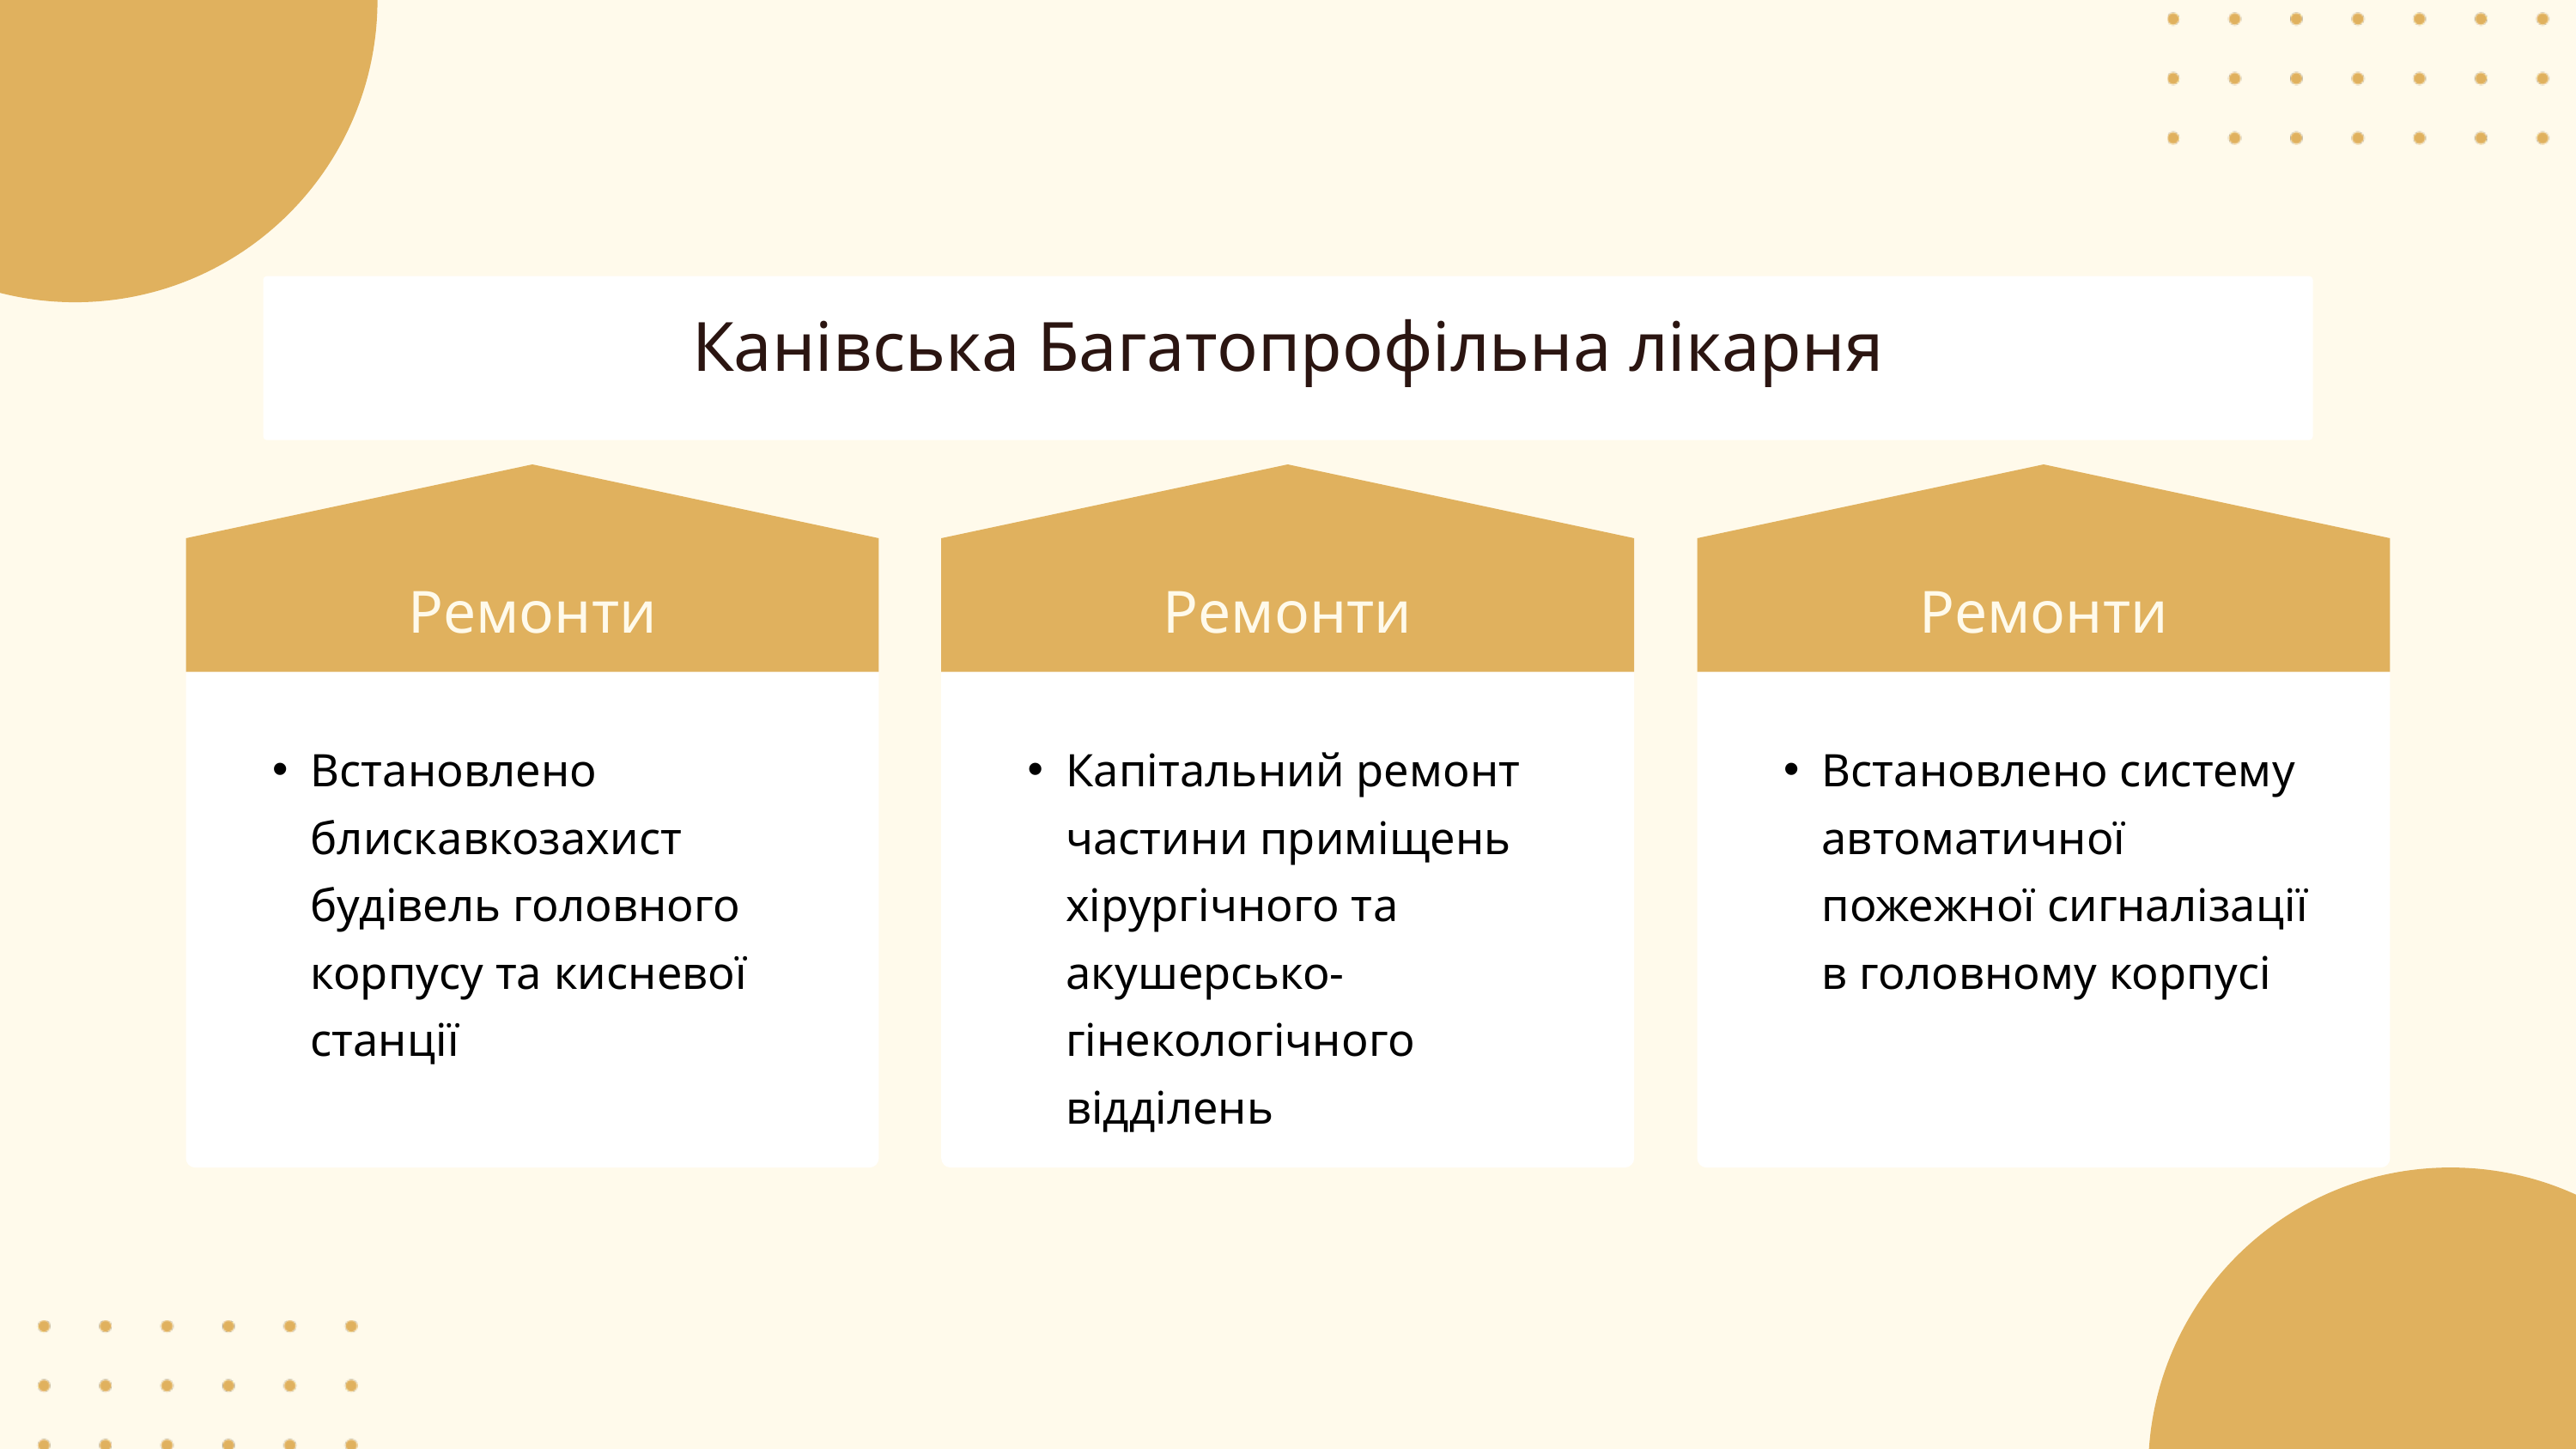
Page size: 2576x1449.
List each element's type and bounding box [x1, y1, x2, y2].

text_box [2148, 1167, 2576, 1449]
text_box [1697, 464, 2391, 672]
text_box [940, 464, 1635, 672]
text_box [0, 1320, 358, 1449]
text_box [2167, 0, 2576, 145]
text_box [940, 677, 1635, 1168]
text_box [263, 276, 2313, 440]
text_box [185, 677, 879, 1168]
text_box [0, 0, 378, 303]
text_box [185, 464, 879, 672]
text_box [1697, 677, 2391, 1168]
